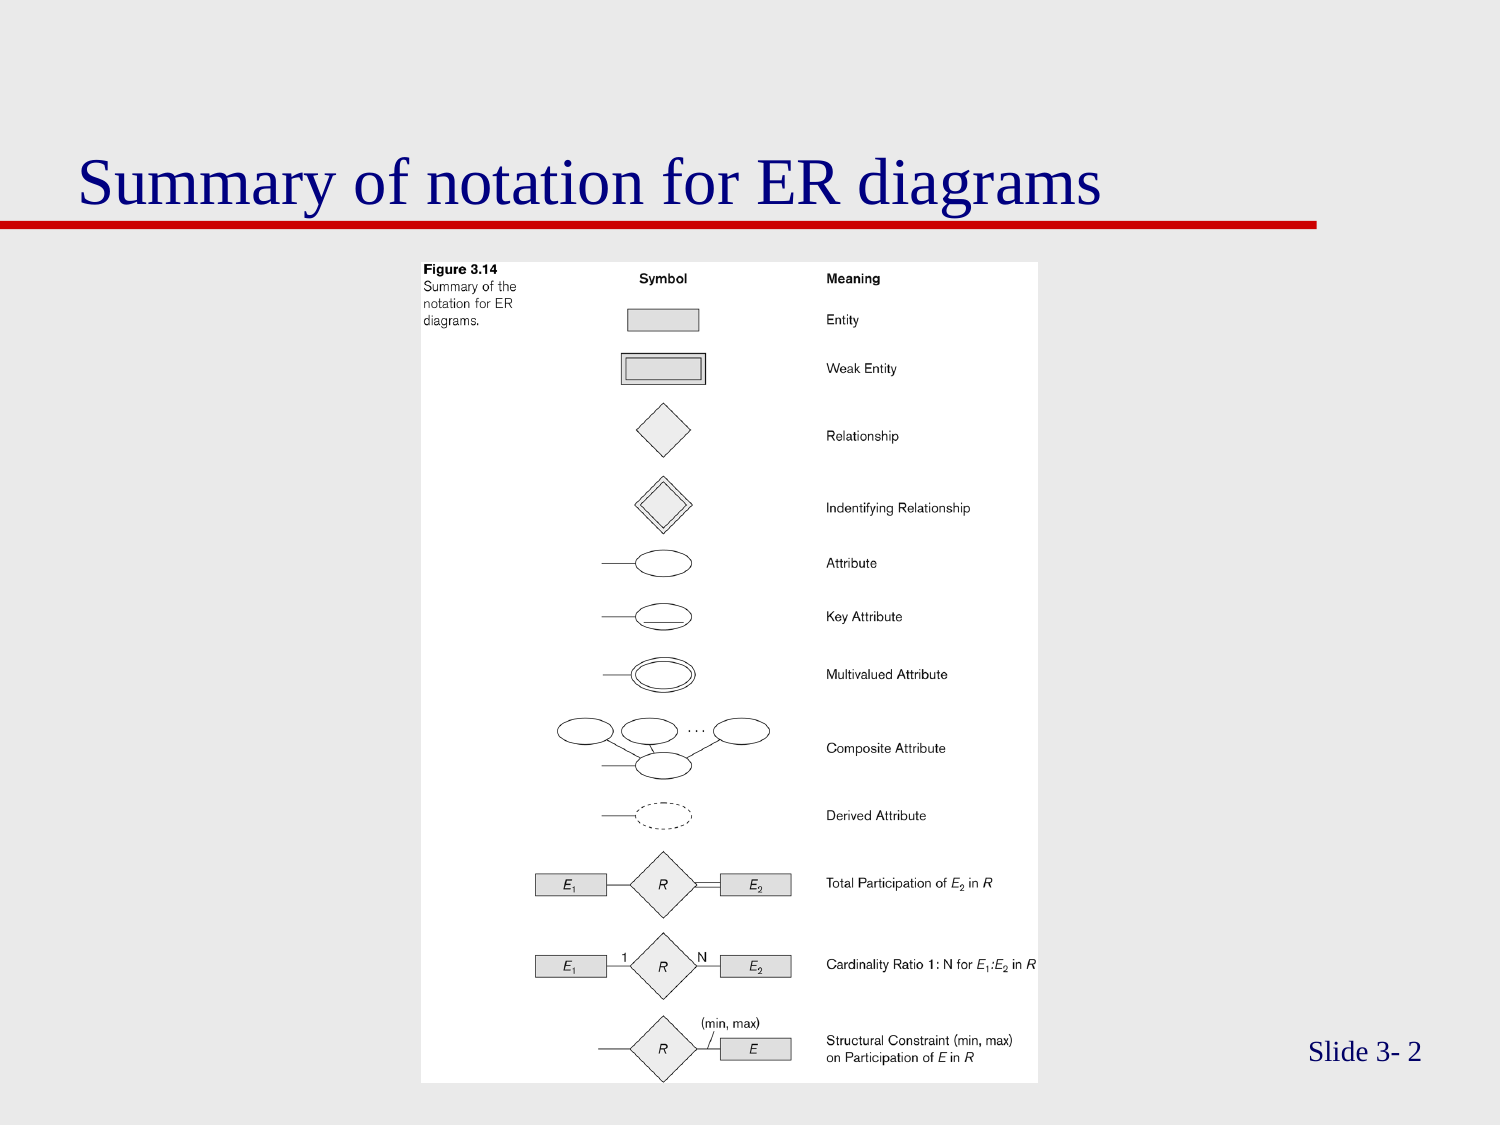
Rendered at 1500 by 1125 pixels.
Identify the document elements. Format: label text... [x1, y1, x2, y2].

picture [421, 262, 1038, 1083]
title Summary of notation for ER diagrams [62, 43, 1338, 226]
slide_number Slide 3- 2 [1125, 1012, 1438, 1088]
